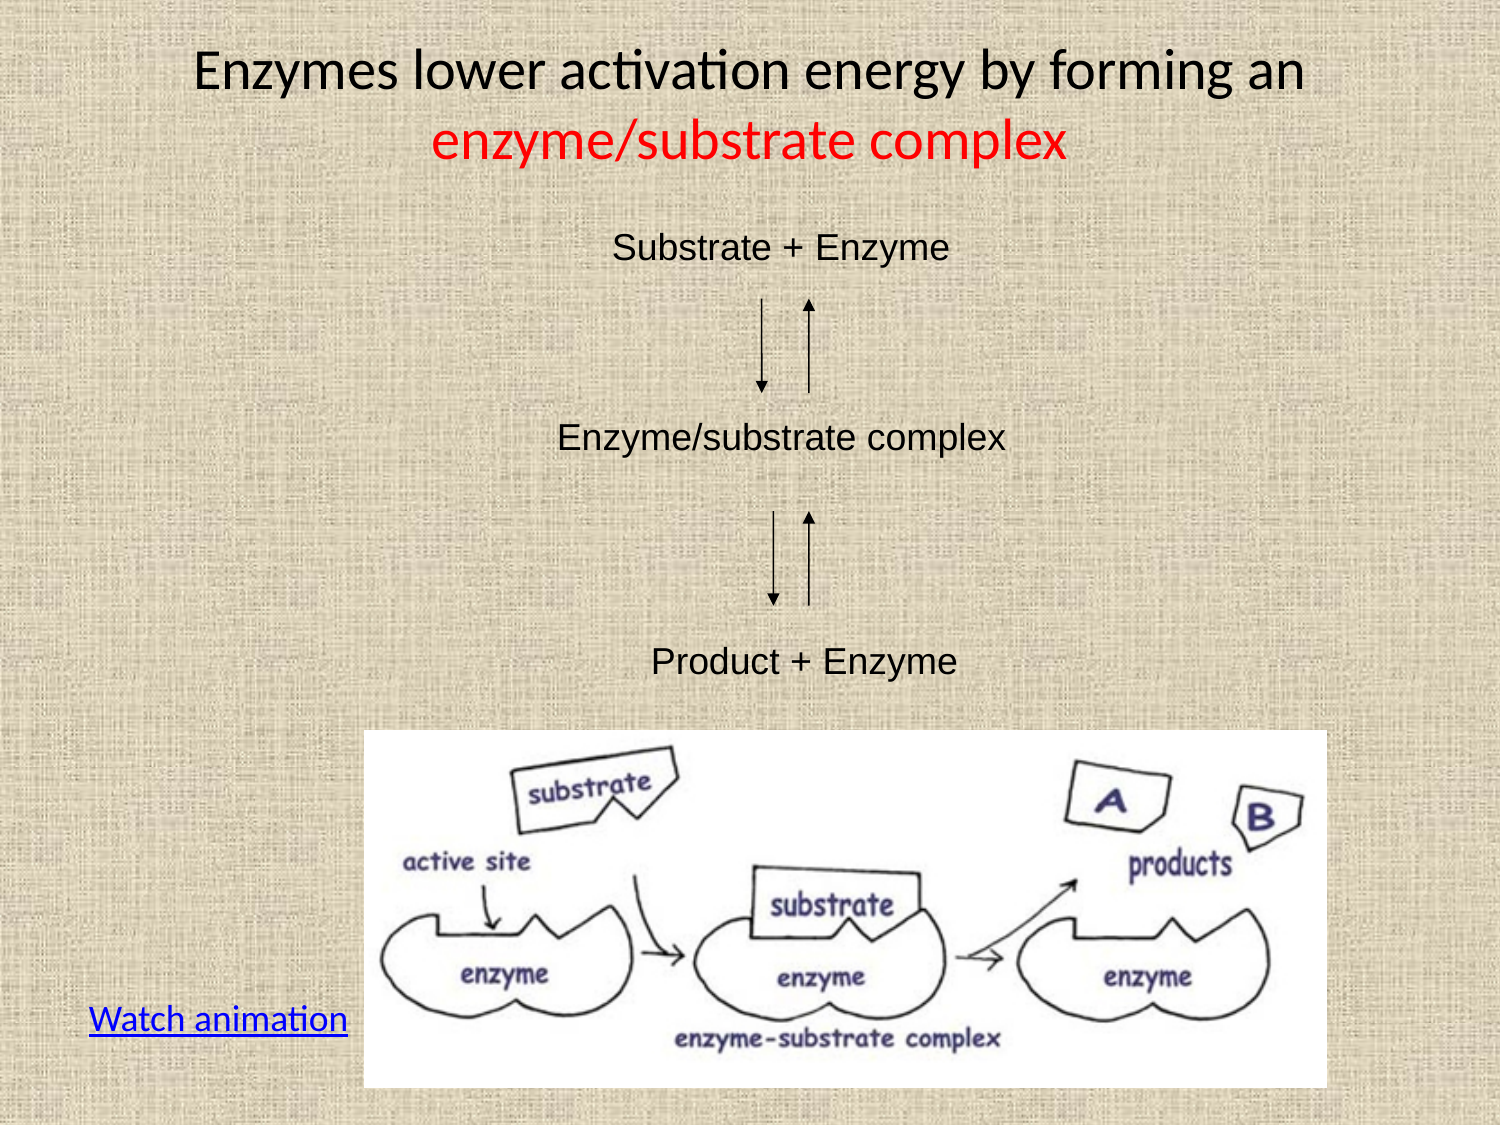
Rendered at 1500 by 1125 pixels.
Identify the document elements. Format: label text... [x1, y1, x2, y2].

text_box Watch animation [73, 986, 359, 1047]
picture [0, 0, 1500, 1125]
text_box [466, 215, 1098, 705]
title Enzymes lower activation energy by forming an enzyme/substrate complex [75, 7, 1425, 195]
